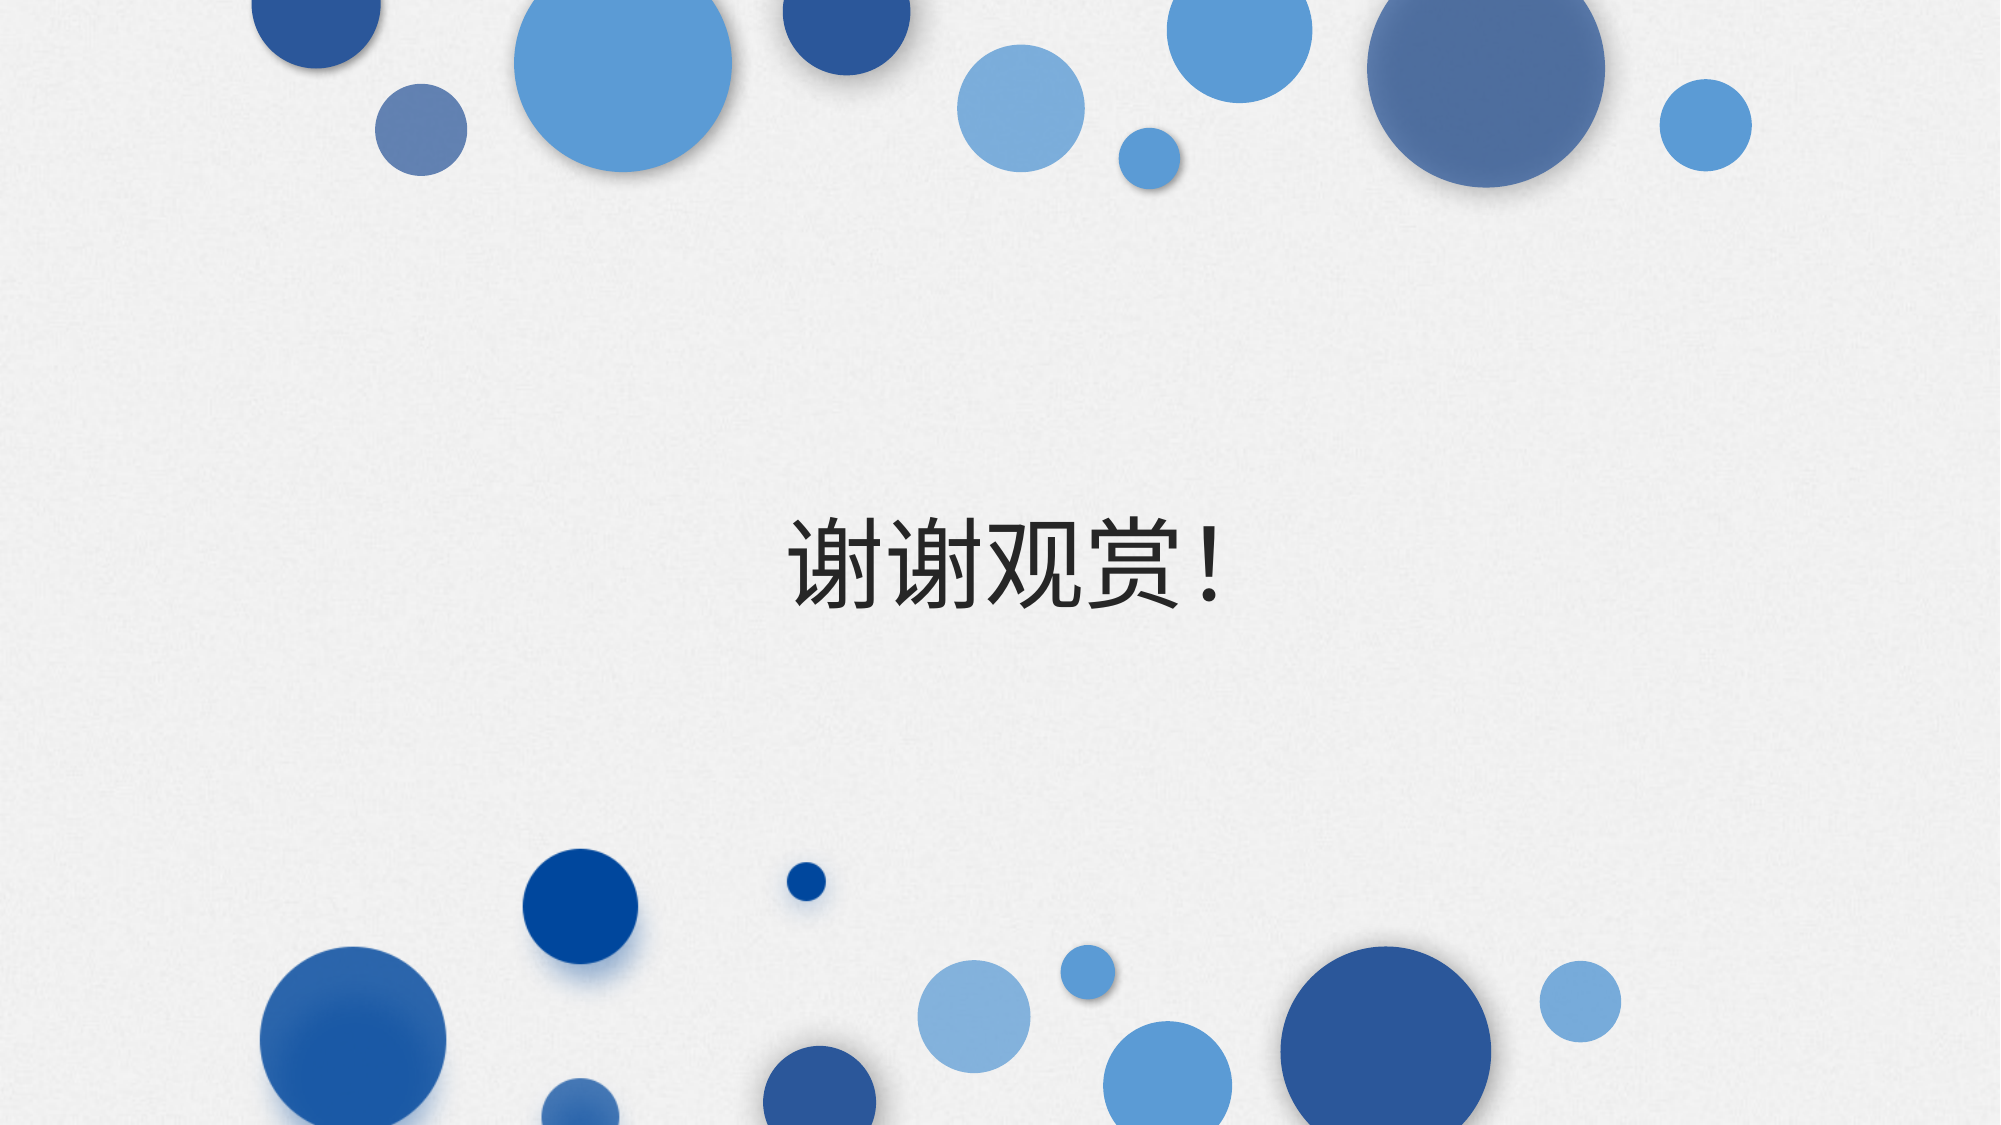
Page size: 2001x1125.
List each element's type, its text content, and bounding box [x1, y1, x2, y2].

text_box [1102, 1020, 1234, 1125]
text_box [1366, 0, 1607, 189]
text_box [1059, 943, 1117, 1001]
text_box [916, 959, 1032, 1075]
text_box [1117, 126, 1182, 191]
text_box [1538, 959, 1623, 1044]
text_box [781, 0, 912, 77]
text_box [1279, 945, 1493, 1125]
text_box 谢谢观赏！ [616, 494, 1452, 629]
text_box [374, 82, 469, 177]
text_box [250, 0, 382, 70]
text_box [1658, 78, 1753, 173]
text_box [956, 43, 1086, 174]
text_box [513, 0, 733, 174]
picture [0, 0, 2000, 1125]
text_box [1165, 0, 1314, 105]
